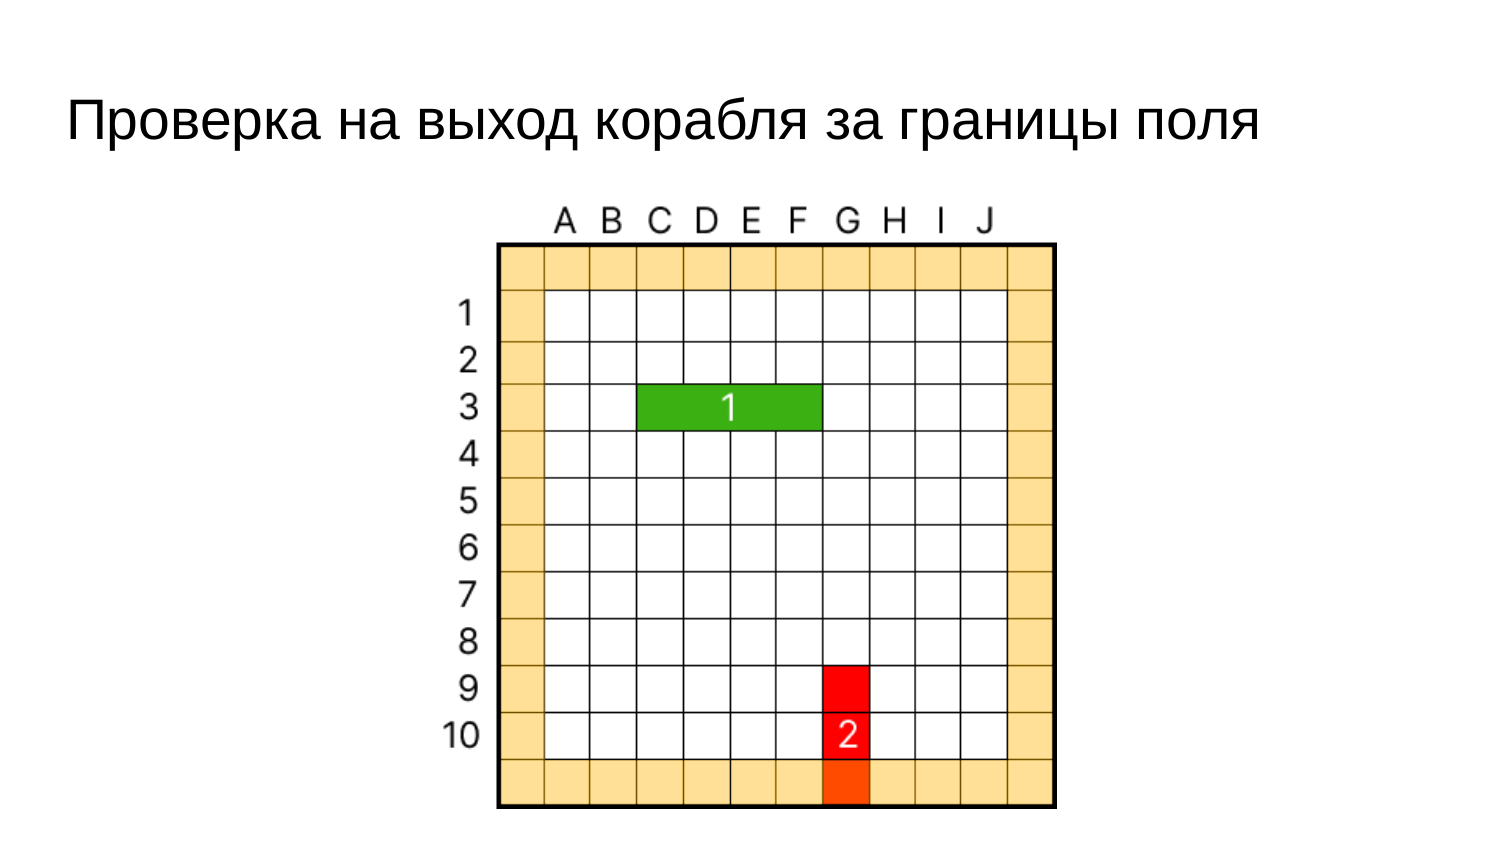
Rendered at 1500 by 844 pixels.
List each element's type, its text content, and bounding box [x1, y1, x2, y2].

picture [442, 198, 1058, 809]
title Проверка на выход корабля за границы поля [51, 72, 1449, 167]
